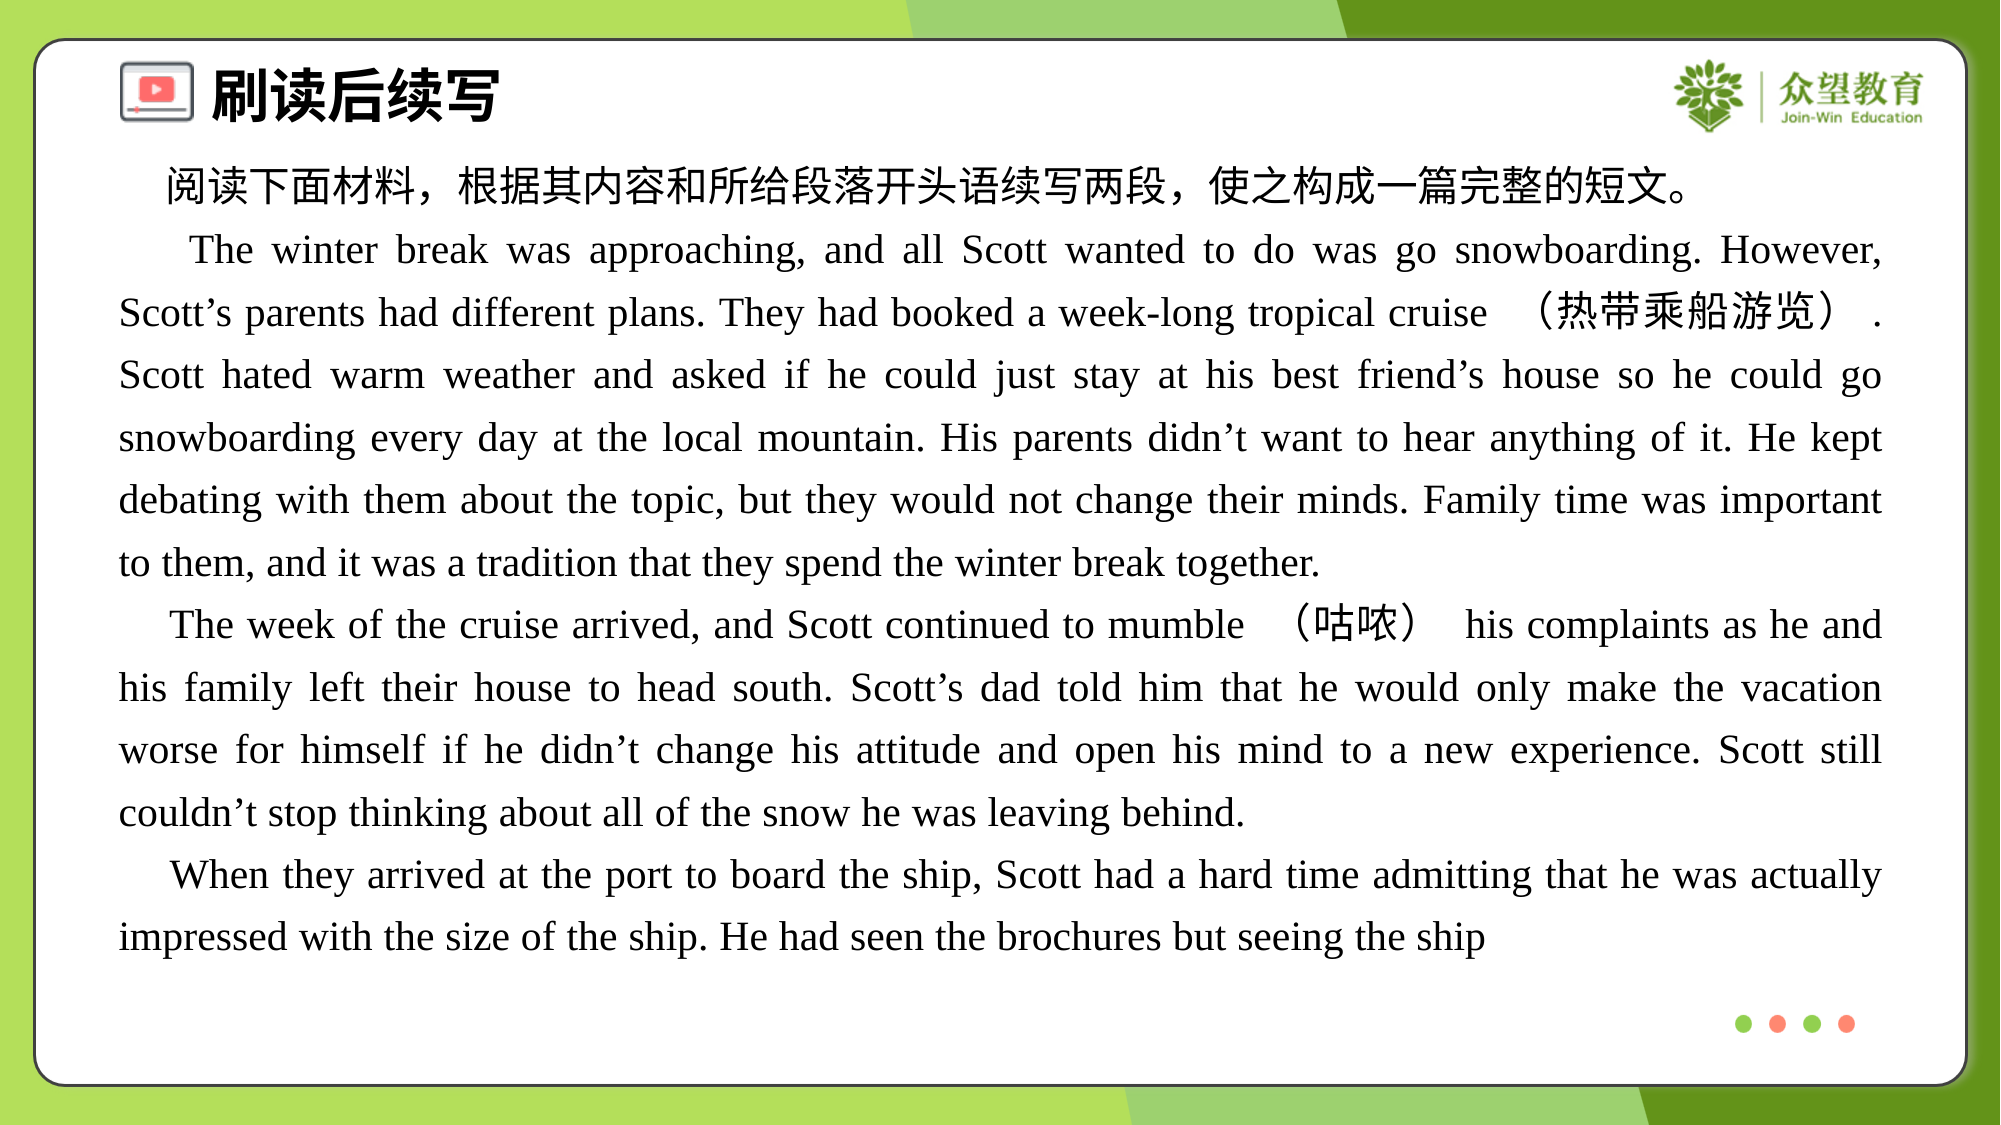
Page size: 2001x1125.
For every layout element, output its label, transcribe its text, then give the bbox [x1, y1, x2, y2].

picture [0, 0, 2000, 1125]
text_box 阅读下面材料，根据其内容和所给段落开头语续写两段，使之构成一篇完整的短文。 The winter break was approaching, and all Scott wanted to do was go snowboarding. However, Scott’s parents had different plans. They had booked a week-long tropical cruise （热带乘船游览）. Scott hated warm weather and asked if he could just stay at his best friend’s house so he could go snowboarding every day at the local mountain. His parents didn’t want to hear anything of it. He kept debating with them about the topic, but they would not change their minds. Family time was important to them, and it was a tradition that they spend the winter break together. The week of the cruise arrived, and Scott continued to mumble （咕哝） his complaints as he and his family left their house to head south. Scott’s dad told him that he would only make the vacation worse for himself if he didn’t change his attitude and open his mind to a new experience. Scott still couldn’t stop thinking about all of the snow he was leaving behind. When they arrived at the port to board the ship, Scott had a hard time admitting that he was actually impressed with the size of the ship. He had seen the brochures but seeing the ship [118, 146, 1883, 1017]
